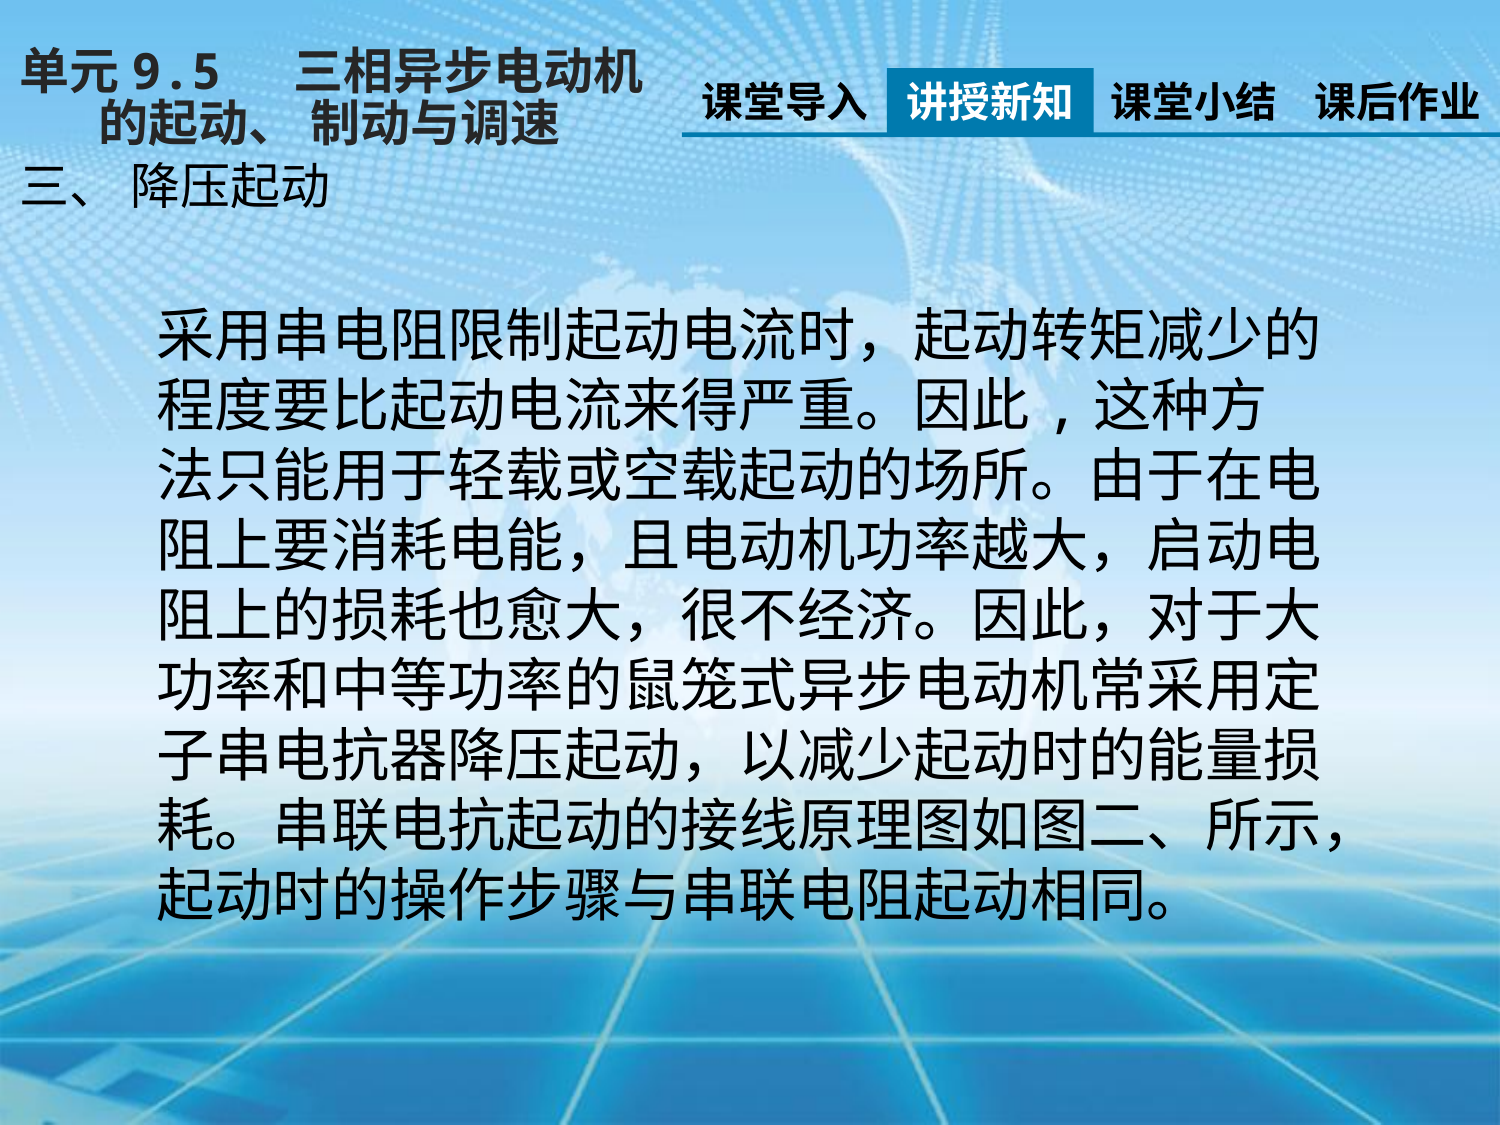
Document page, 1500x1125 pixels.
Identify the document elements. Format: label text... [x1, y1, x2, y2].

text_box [4, 39, 1500, 160]
picture [0, 0, 1500, 1125]
text_box 三、 降压起动 [4, 160, 1355, 291]
text_box 采用串电阻限制起动电流时，起动转矩减少的程度要比起动电流来得严重。因此,这种方法只能用于轻载或空载起动的场所。由于在电阻上要消耗电能，且电动机功率越大，启动电阻上的损耗也愈大，很不经济。因此，对于大功率和中等功率的鼠笼式异步电动机常采用定子串电抗器降压起动，以减少起动时的能量损耗。串联电抗起动的接线原理图如图二、所示，起动时的操作步骤与串联电阻起动相同。 [141, 291, 1341, 936]
